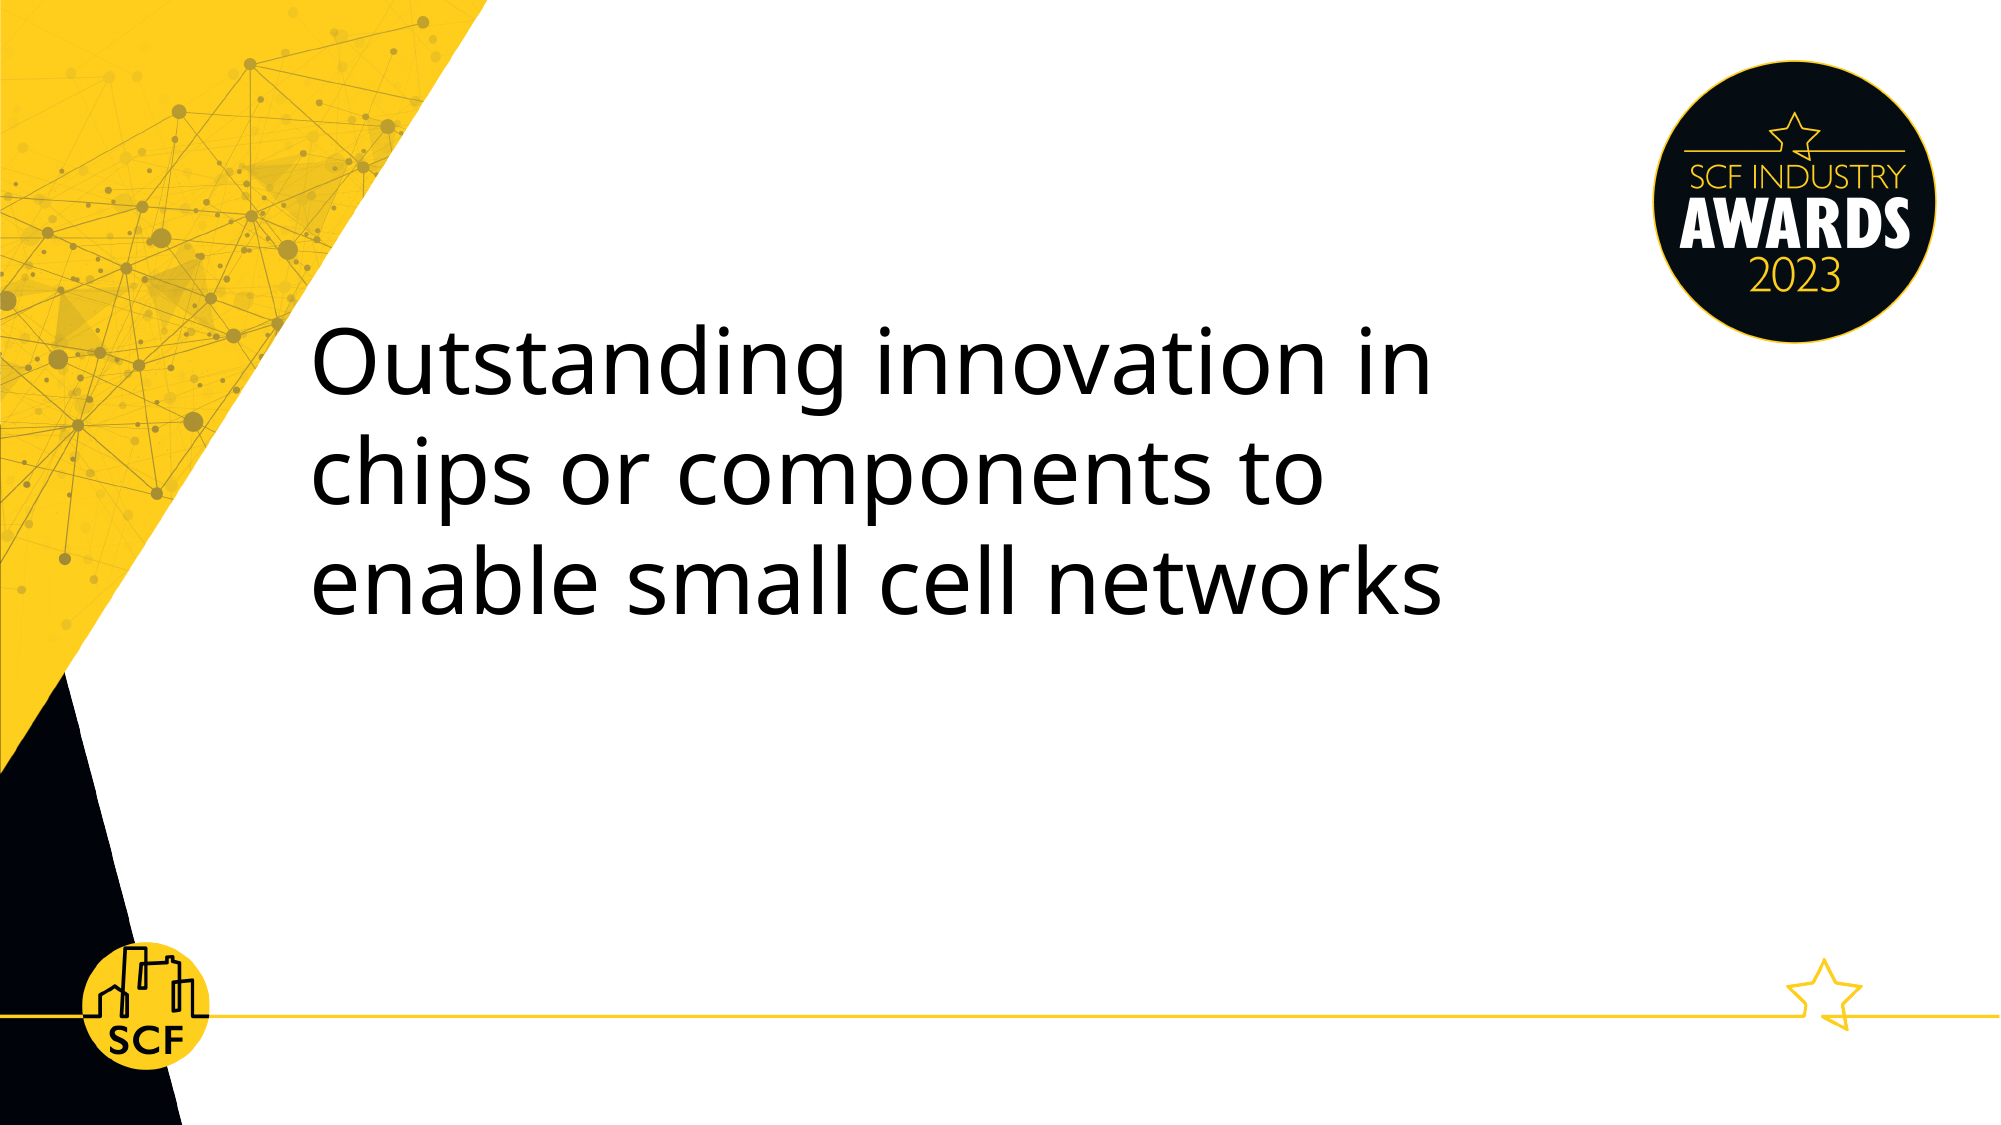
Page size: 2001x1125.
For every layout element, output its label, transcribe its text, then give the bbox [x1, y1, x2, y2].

text_box Outstanding innovation in chips or components to enable small cell networks [295, 295, 1508, 603]
picture [0, 0, 2000, 1125]
